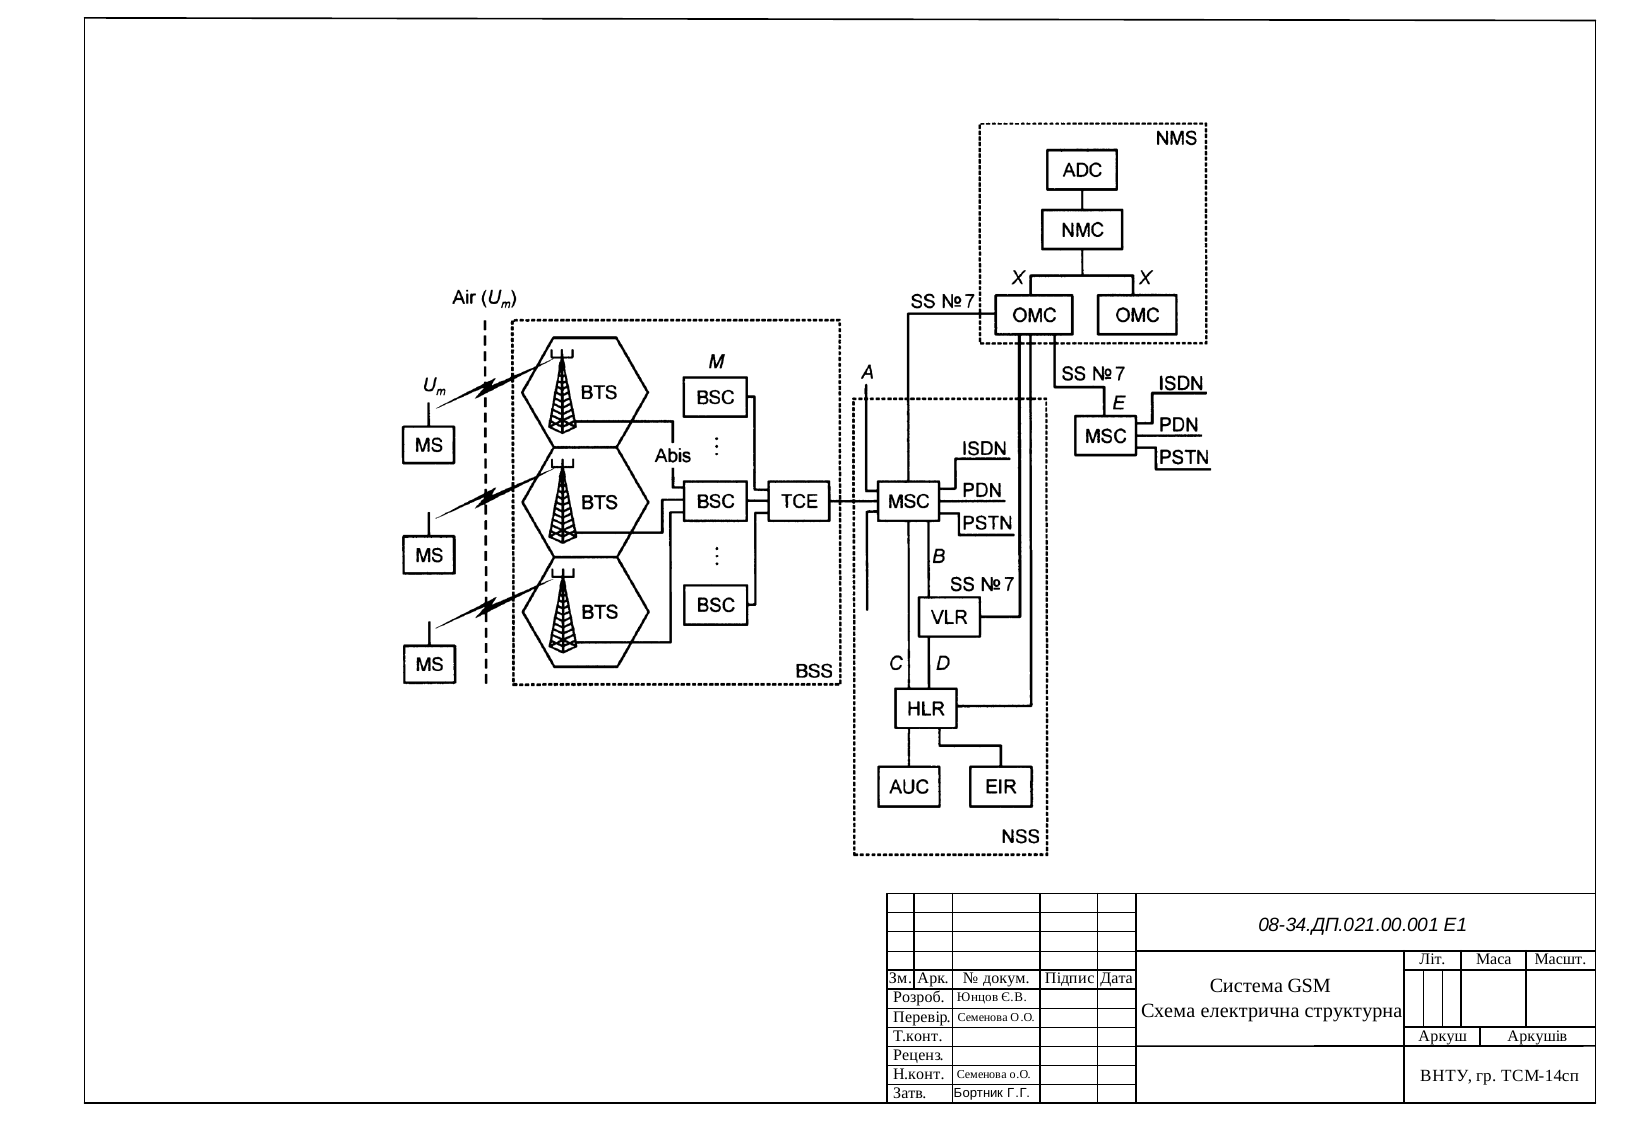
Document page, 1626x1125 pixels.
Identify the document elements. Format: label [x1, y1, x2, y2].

text_box [0, 0, 1625, 74]
picture [31, 14, 1598, 1125]
